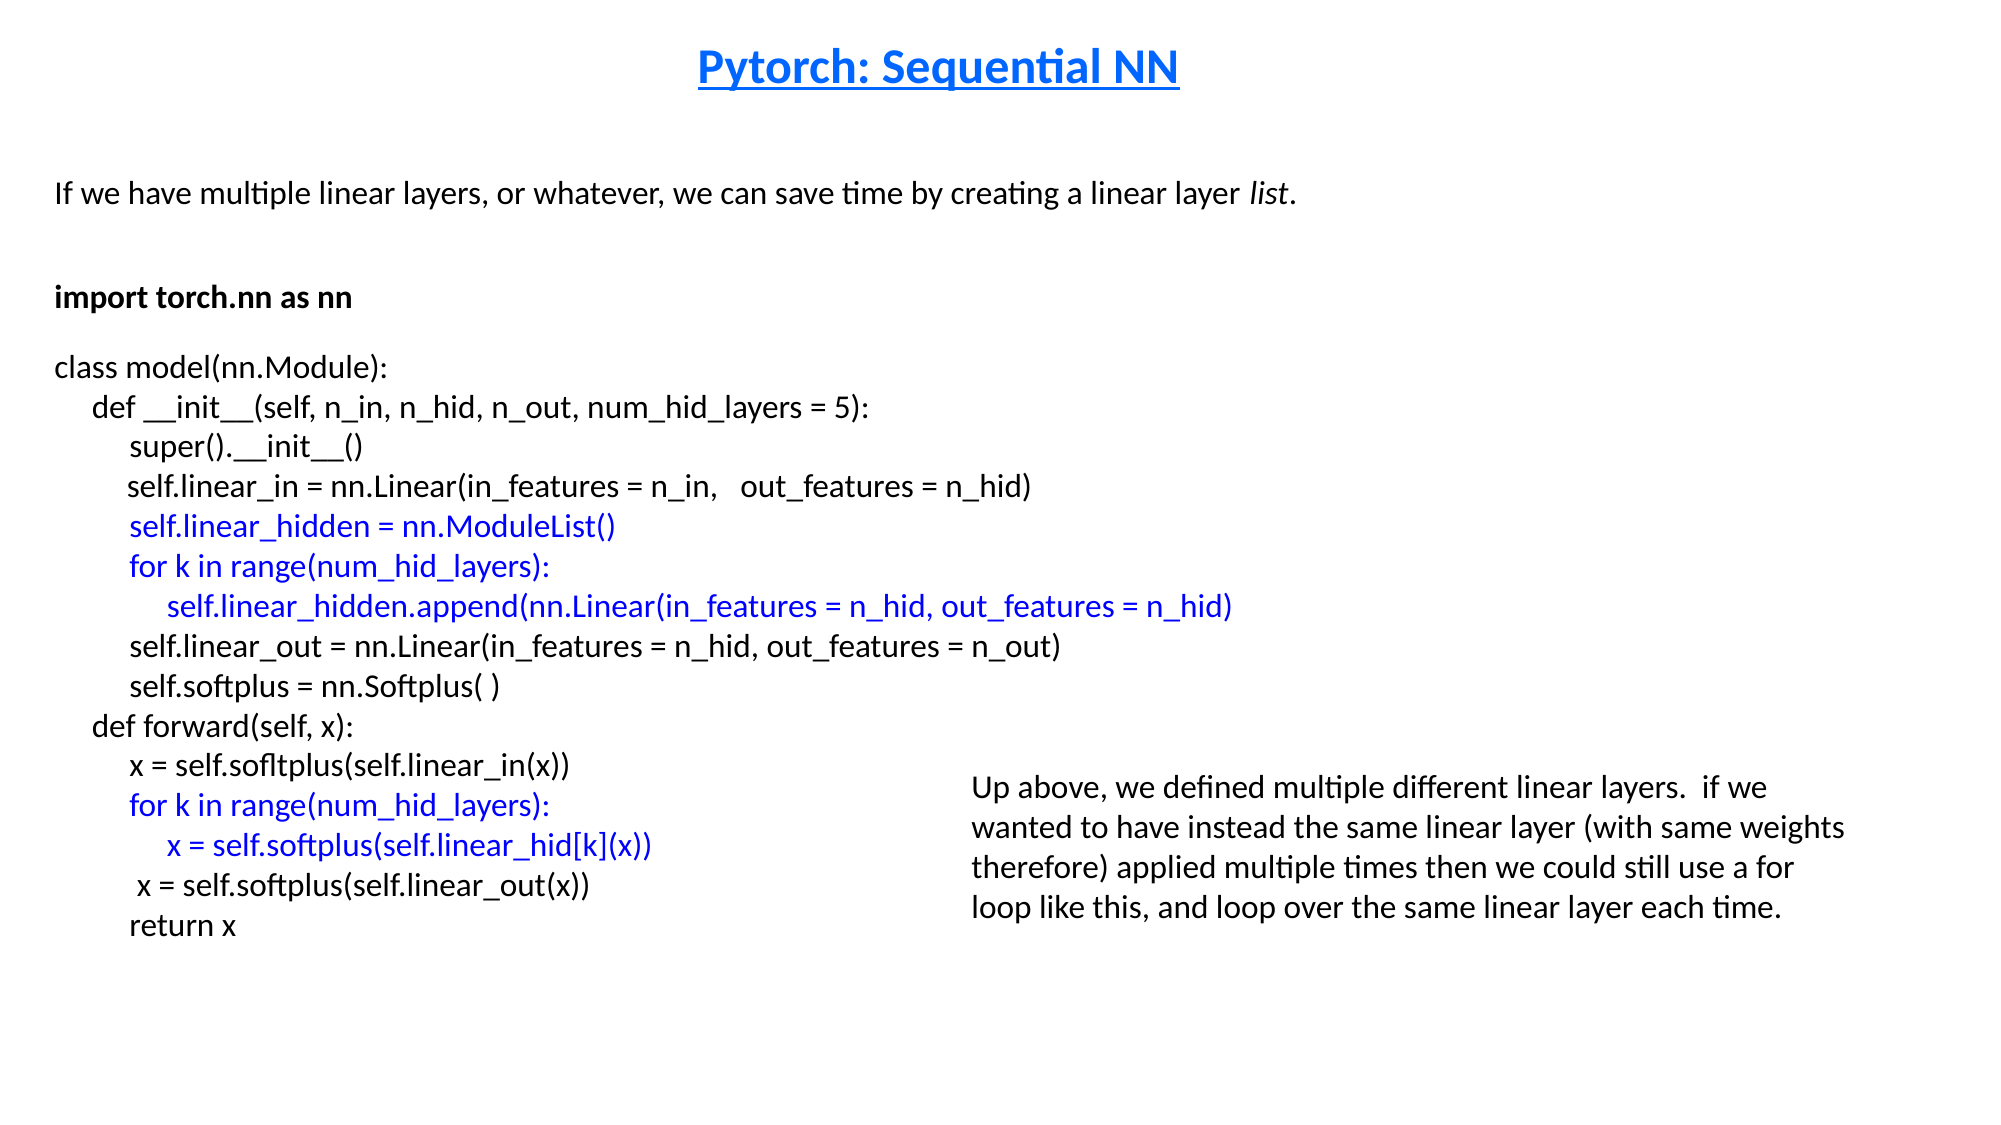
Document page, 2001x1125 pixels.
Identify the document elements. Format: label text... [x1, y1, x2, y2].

text_box Up above, we defined multiple different linear layers. if we wanted to have instead the same linear layer (with same weights therefore) applied multiple times then we could still use a for loop like this, and loop over the same linear layer each time. [956, 758, 1868, 933]
text_box class model(nn.Module): def __init__(self, n_in, n_hid, n_out, num_hid_layers = 5): super().__init__() self.linear_in = nn.Linear(in_features = n_in, out_features = n_hid) self.linear_hidden = nn.ModuleList() for k in range(num_hid_layers): self.linear_hidden.append(nn.Linear(in_features = n_hid, out_features = n_hid) self.linear_out = nn.Linear(in_features = n_hid, out_features = n_out) self.softplus = nn.Softplus( ) def forward(self, x): x = self.sofltplus(self.linear_in(x)) for k in range(num_hid_layers): x = self.softplus(self.linear_hid[k](x)) x = self.softplus(self.linear_out(x)) return x [39, 337, 1310, 951]
text_box import torch.nn as nn [39, 268, 431, 323]
text_box If we have multiple linear layers, or whatever, we can save time by creating a linear layer list. [39, 163, 1586, 219]
text_box Pytorch: Sequential NN [682, 25, 1195, 101]
